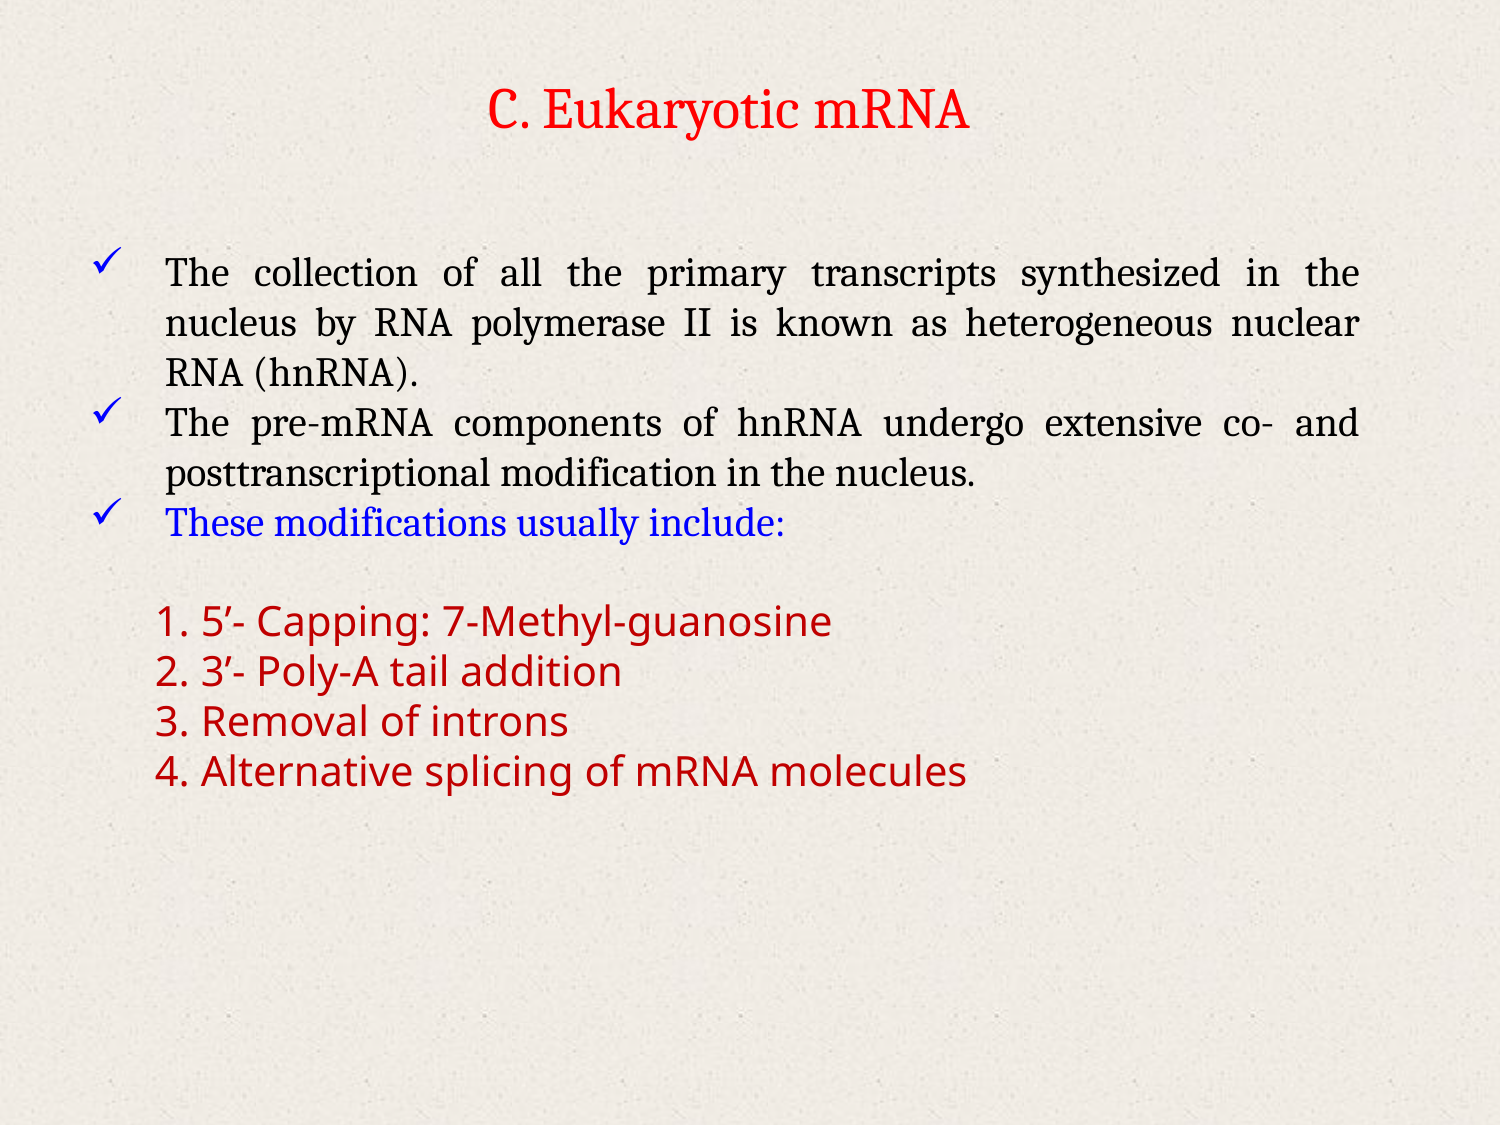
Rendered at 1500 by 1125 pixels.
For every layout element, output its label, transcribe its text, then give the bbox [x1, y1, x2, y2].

text_box C. Eukaryotic mRNA [473, 62, 986, 148]
text_box The collection of all the primary transcripts synthesized in the nucleus by RNA polymerase II is known as heterogeneous nuclear RNA (hnRNA). The pre-mRNA components of hnRNA undergo extensive co- and posttranscriptional modification in the nucleus. These modifications usually include: 1. 5’- Capping: 7-Methyl-guanosine 2. 3’- Poly-A tail addition 3. Removal of introns 4. Alternative splicing of mRNA molecules [75, 237, 1375, 803]
